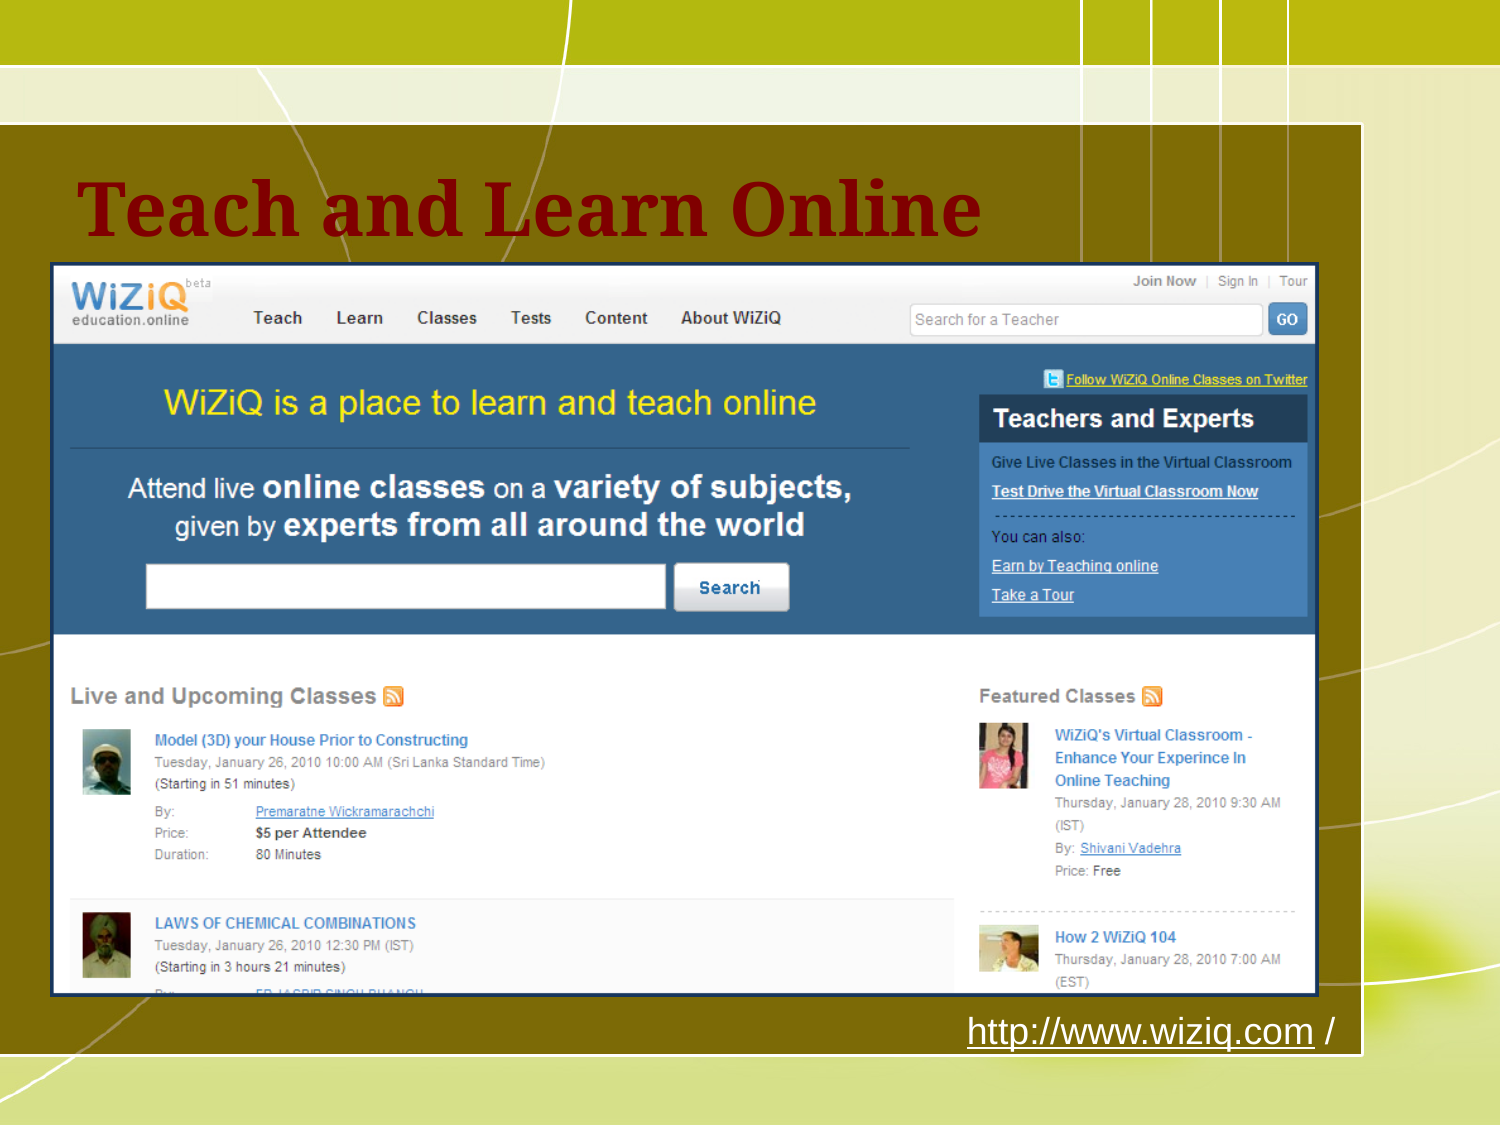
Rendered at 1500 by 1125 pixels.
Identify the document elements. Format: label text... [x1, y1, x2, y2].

text_box http://www.wiziq.com / [952, 999, 1351, 1060]
text_box Teach and Learn Online [62, 137, 1075, 260]
picture [0, 0, 1500, 1125]
